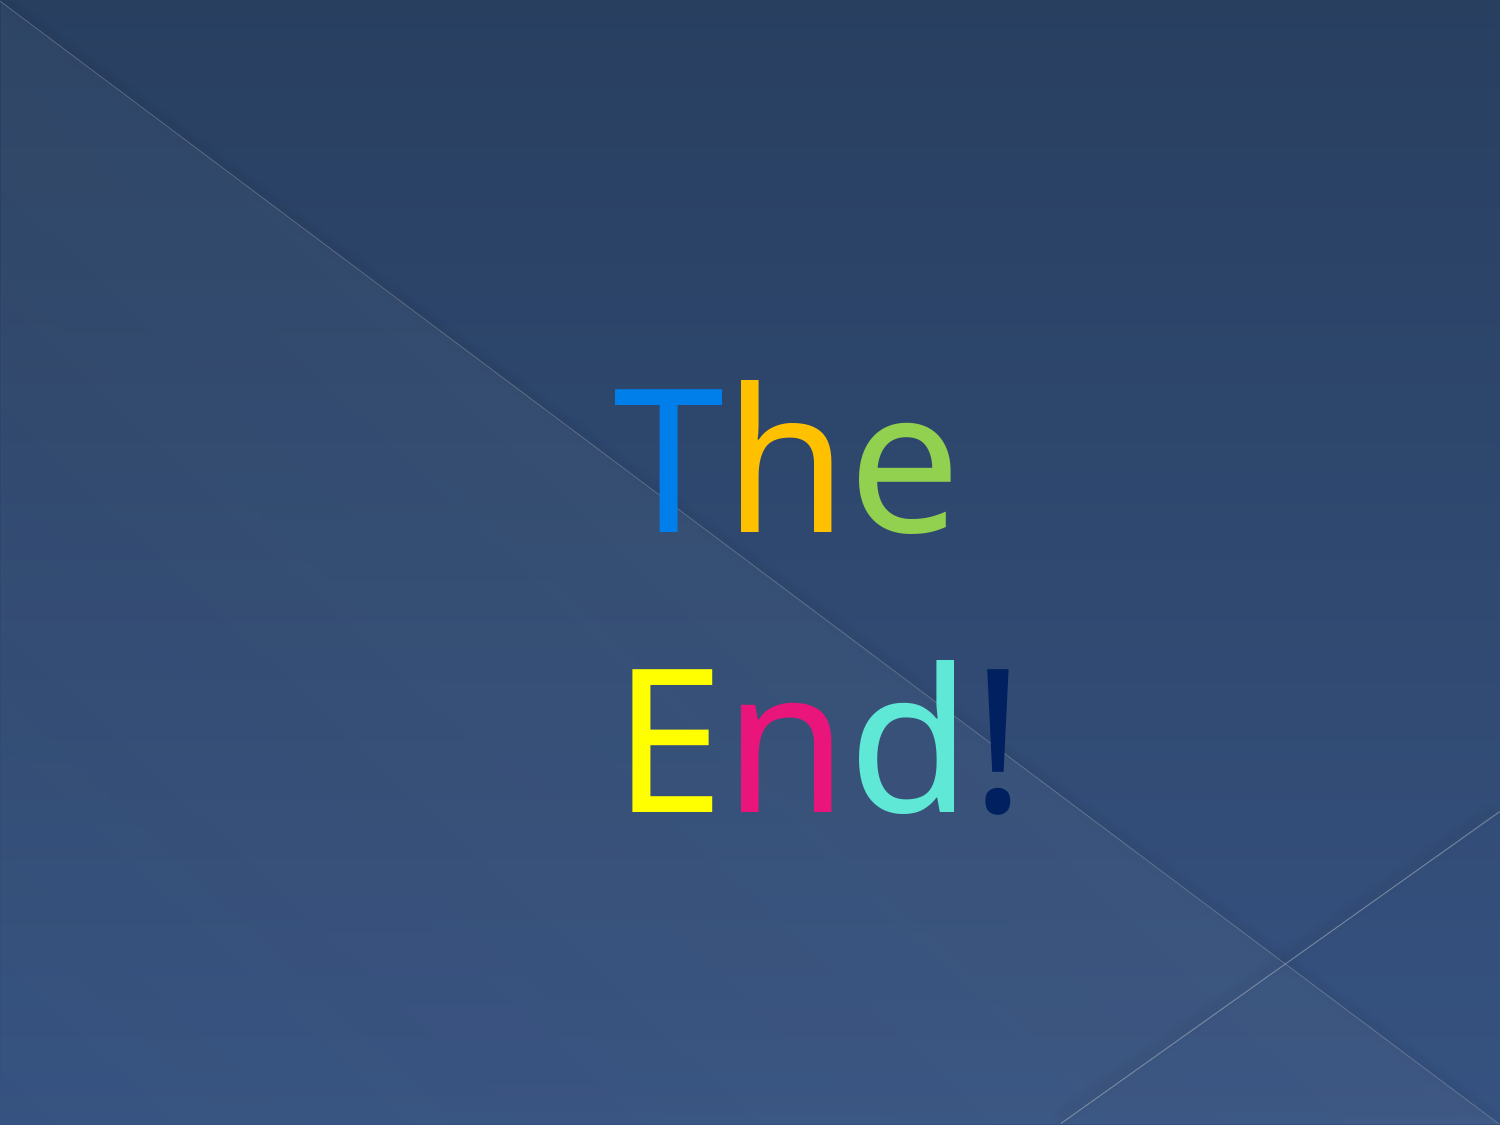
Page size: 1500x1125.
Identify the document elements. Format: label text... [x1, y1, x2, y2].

list The End! [75, 324, 1425, 1075]
